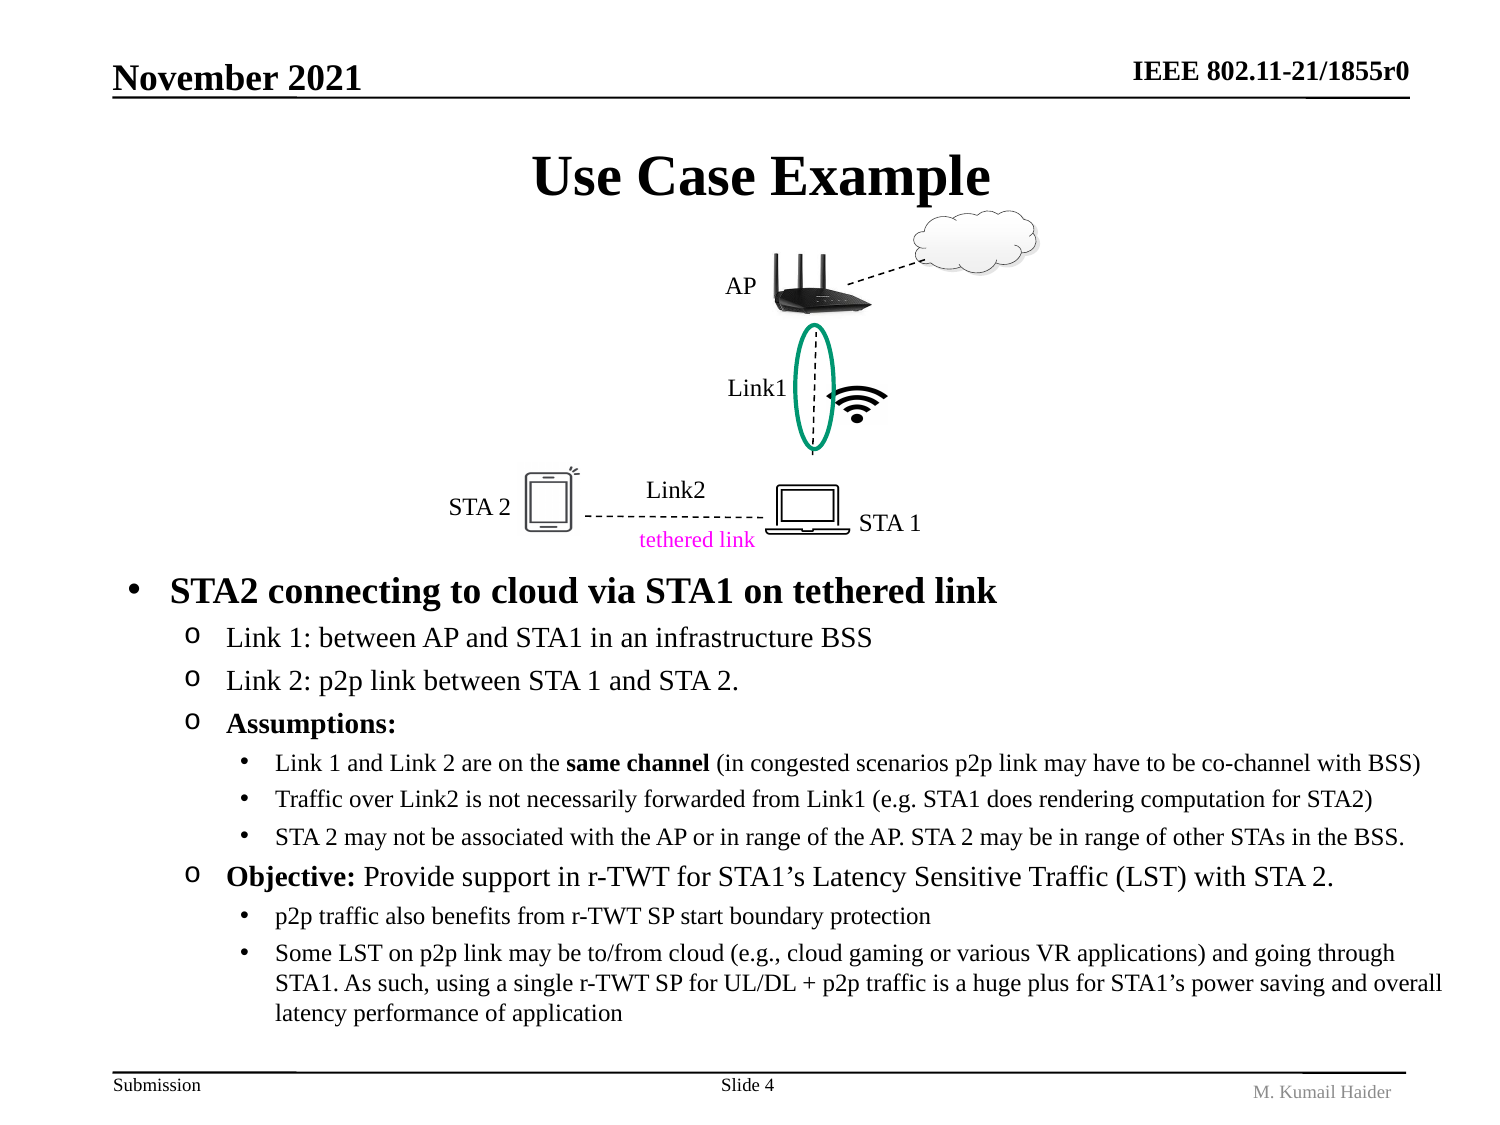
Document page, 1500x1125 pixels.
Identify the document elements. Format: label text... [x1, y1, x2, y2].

picture [516, 462, 582, 537]
title Use Case Example [112, 97, 1411, 248]
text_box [847, 259, 926, 285]
picture [771, 242, 872, 332]
slide_number Slide 4 [702, 1072, 793, 1111]
text_box STA 2 [433, 483, 511, 528]
footer M. Kumail Haider [877, 1072, 1407, 1110]
list STA2 connecting to cloud via STA1 on tethered link Link 1: between AP and STA1 in an infrastructure BSS Link 2: p2p link between STA 1 and STA 2. Assumptions: Link 1 and Link 2 are on the same channel (in congested scenarios p2p link may have to be co-channel with BSS) Traffic over Link2 is not necessarily forwarded from Link1 (e.g. STA1 does rendering computation for STA2) STA 2 may not be associated with the AP or in range of the AP. STA 2 may be in range of other STAs in the BSS. Objective: Provide support in r-TWT for STA1’s Latency Sensitive Traffic (LST) with STA 2. p2p traffic also benefits from r-TWT SP start boundary protection Some LST on p2p link may be to/from cloud (e.g., cloud gaming or various VR applications) and going through STA1. As such, using a single r-TWT SP for UL/DL + p2p traffic is a huge plus for STA1’s power saving and overall latency performance of application [112, 349, 1463, 1092]
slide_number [112, 52, 563, 90]
picture [763, 464, 852, 553]
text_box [584, 207, 1042, 556]
